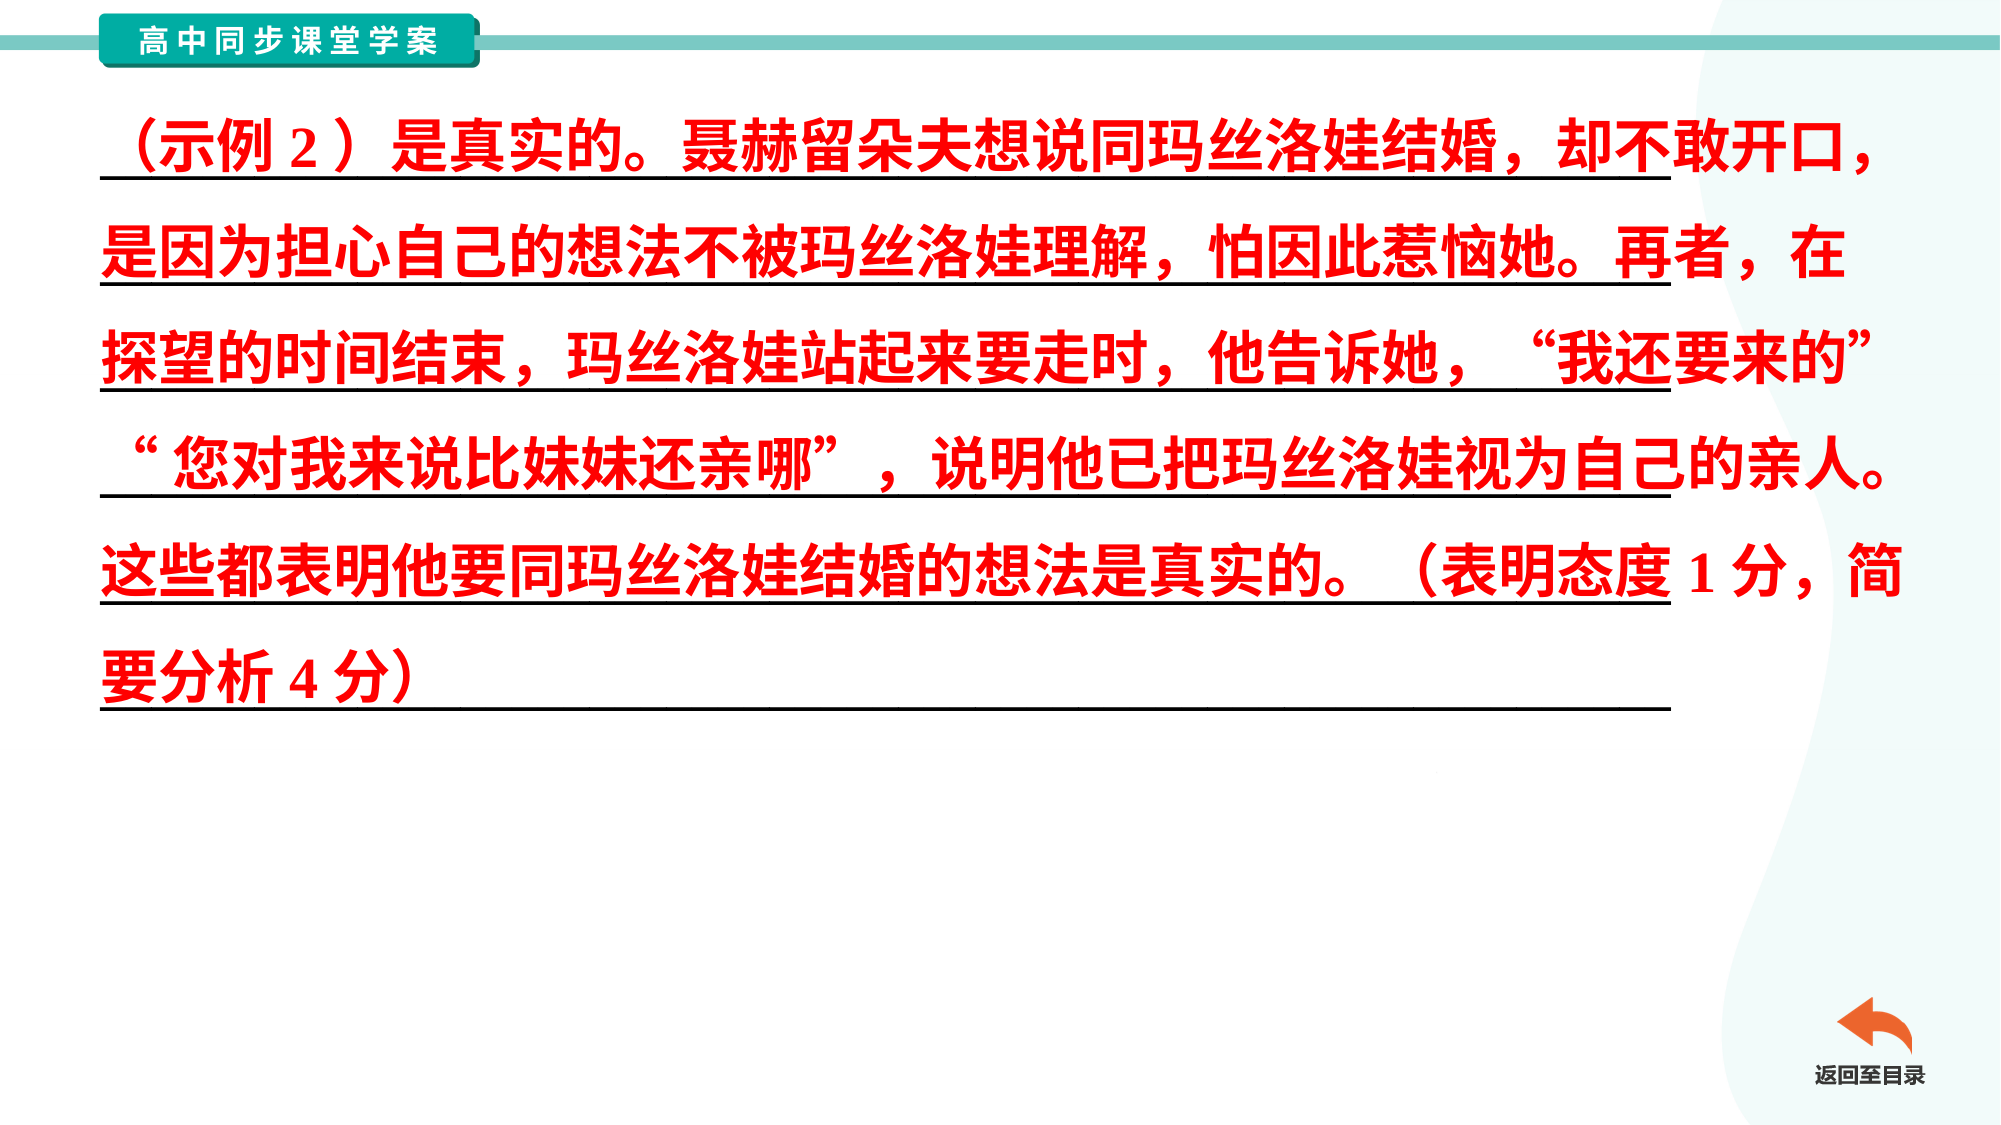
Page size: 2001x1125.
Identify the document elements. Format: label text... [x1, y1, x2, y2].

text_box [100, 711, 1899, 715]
text_box （示例2）是真实的。聂赫留朵夫想说同玛丝洛娃结婚，却不敢开口， 是因为担心自己的想法不被玛丝洛娃理解，怕因此惹恼她。再者，在 探望的时间结束，玛丝洛娃站起来要走时，他告诉她，“我还要来的” “您对我来说比妹妹还亲哪”，说明他已把玛丝洛娃视为自己的亲人。 这些都表明他要同玛丝洛娃结婚的想法是真实的。（表明态度1分，简 要分析4分） [100, 72, 1899, 711]
picture [0, 0, 2000, 1125]
